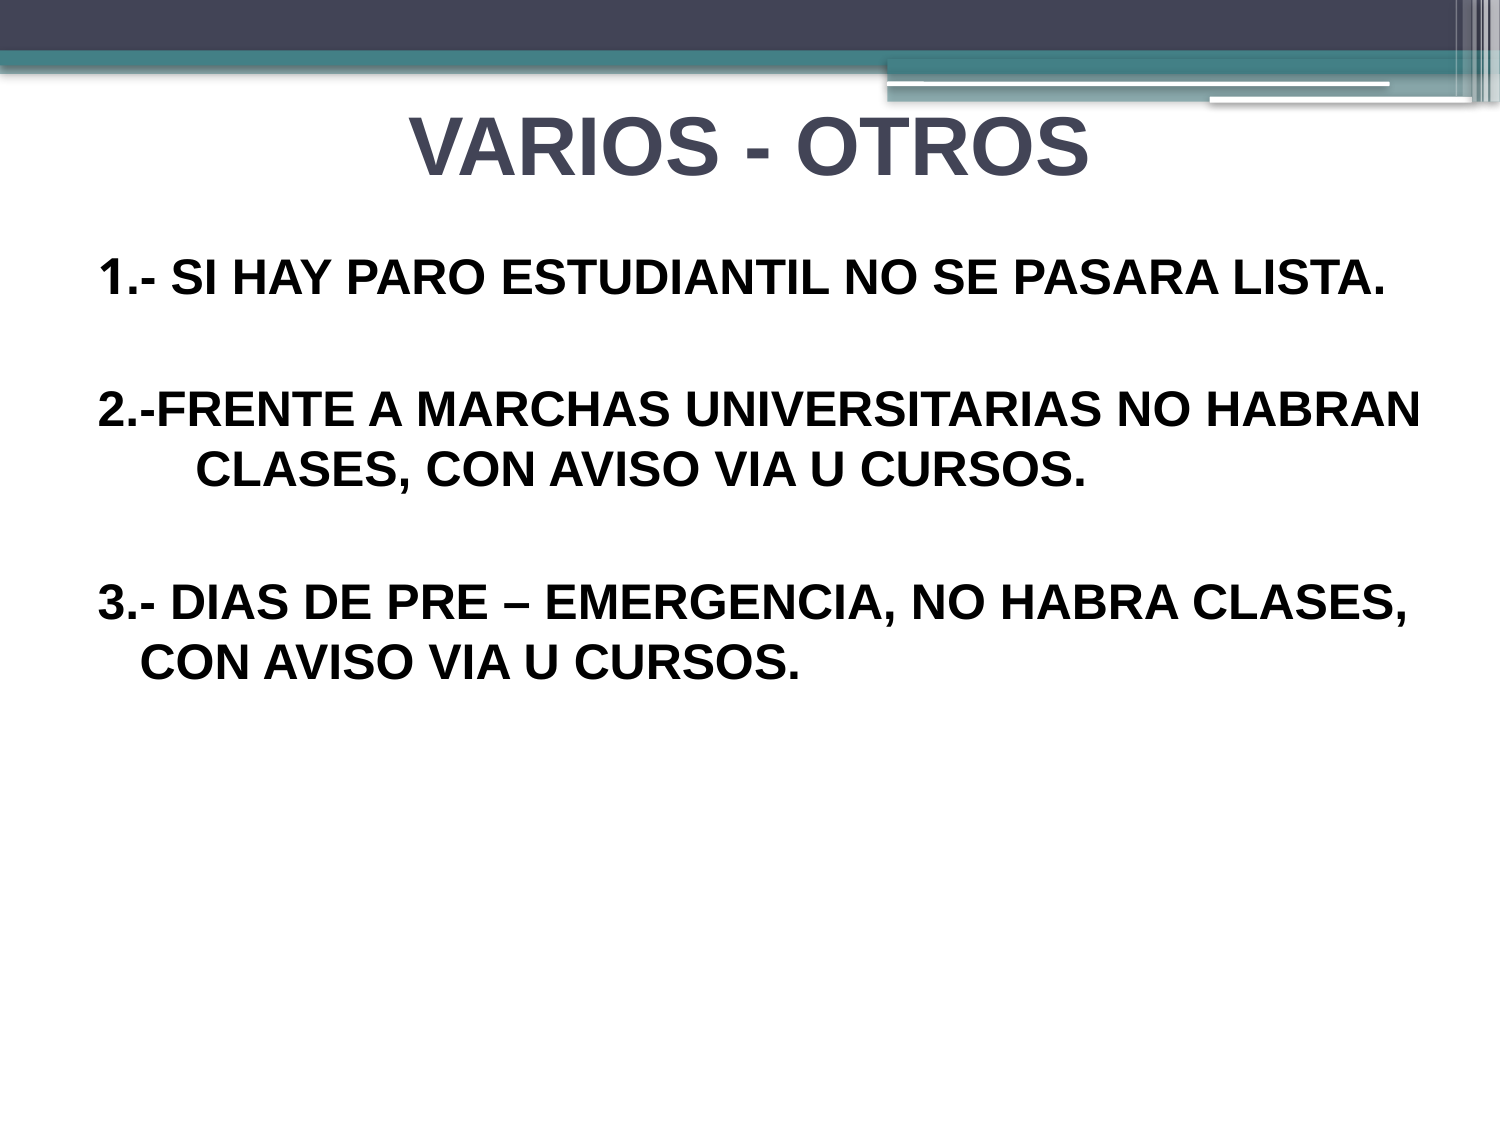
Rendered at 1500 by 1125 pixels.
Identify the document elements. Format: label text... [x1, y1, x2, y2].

title VARIOS - OTROS [75, 66, 1425, 160]
list 1.- SI HAY PARO ESTUDIANTIL NO SE PASARA LISTA. 2.-FRENTE A MARCHAS UNIVERSITARIAS NO HABRAN CLASES, CON AVISO VIA U CURSOS. 3.- DIAS DE PRE – EMERGENCIA, NO HABRA CLASES, CON AVISO VIA U CURSOS. [64, 160, 1447, 1071]
